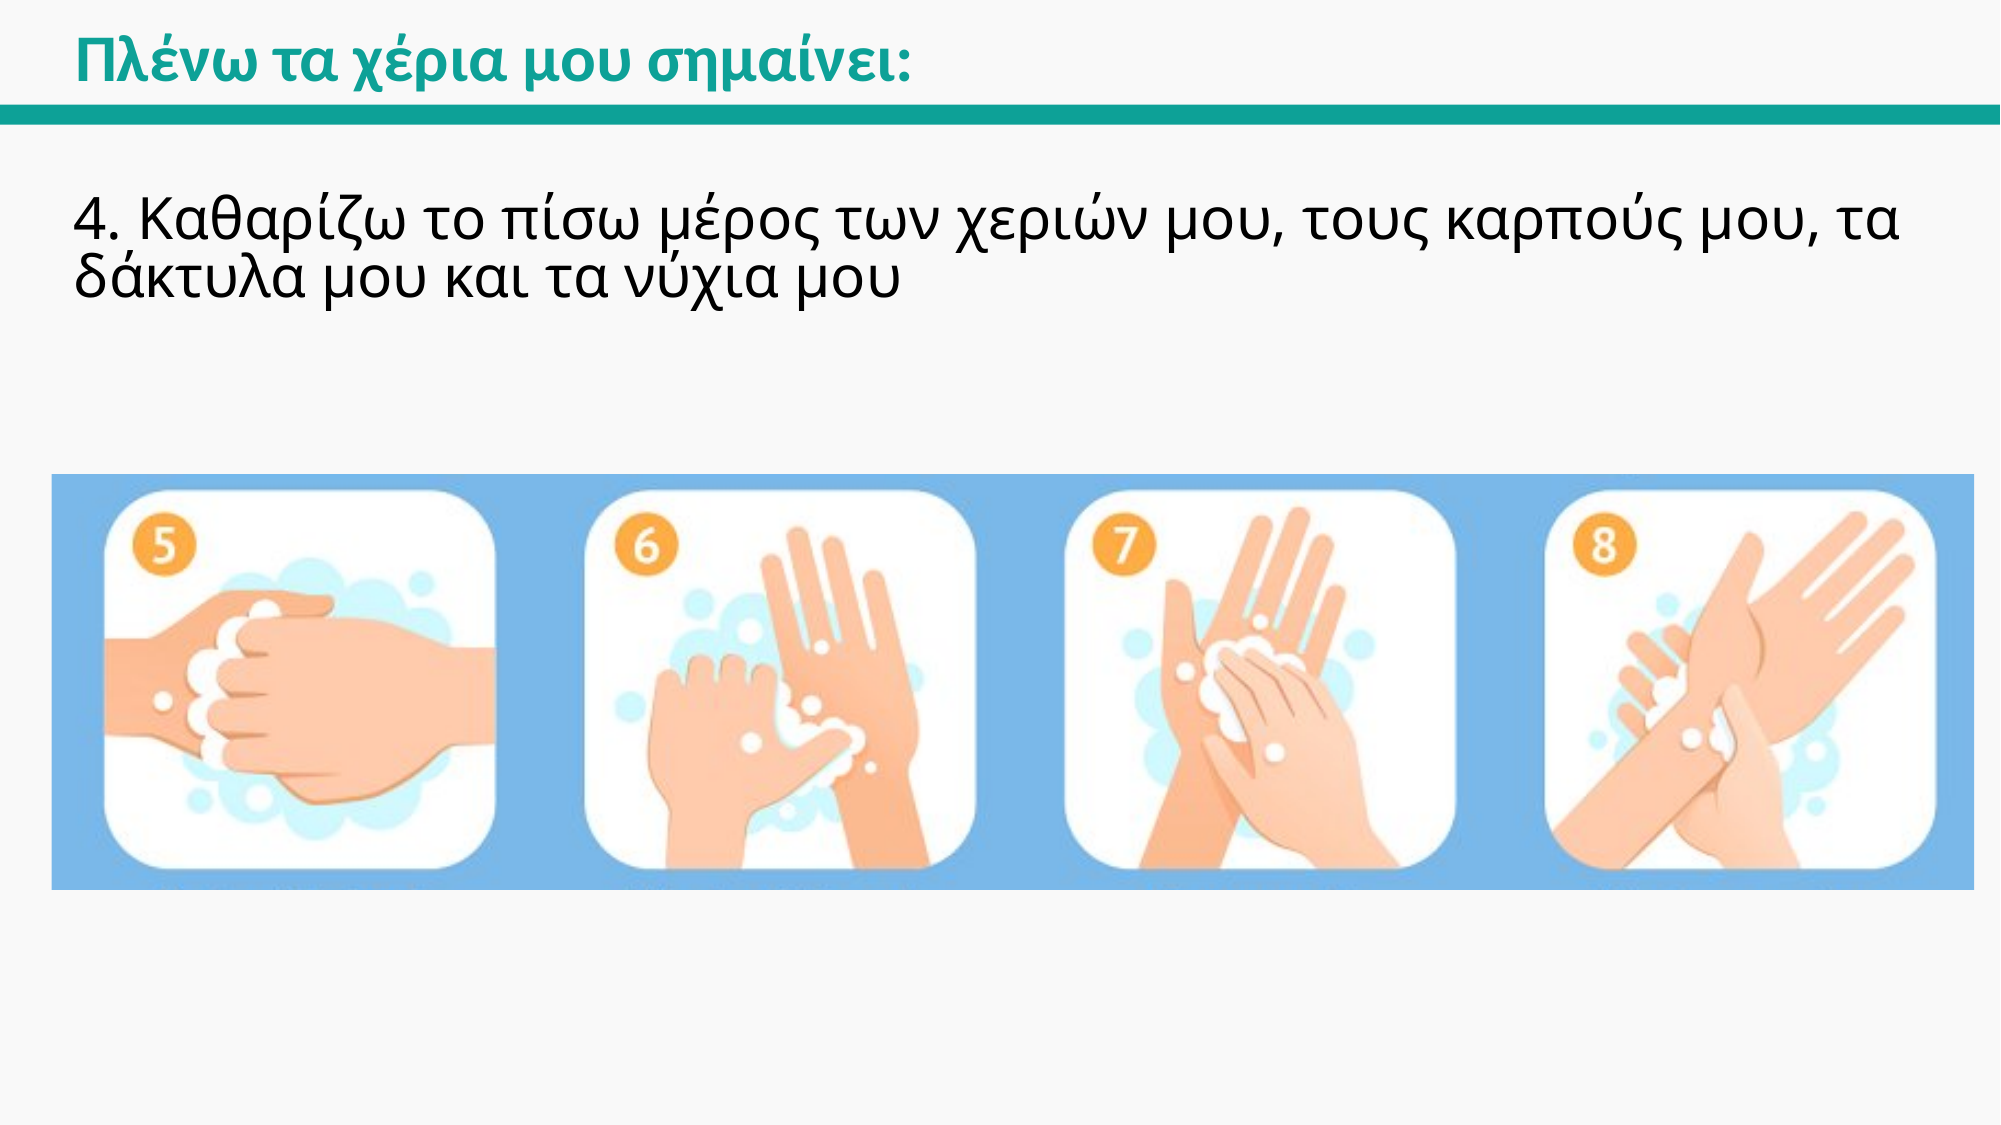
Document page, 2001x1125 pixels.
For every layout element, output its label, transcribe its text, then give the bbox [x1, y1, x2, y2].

title Πλένω τα χέρια μου σημαίνει: [0, 0, 2000, 122]
list 4. Καθαρίζω το πίσω μέρος των χεριών μου, τους καρπούς μου, τα δάκτυλα μου και τα νύχια μου [73, 192, 1927, 341]
picture [51, 474, 1975, 890]
